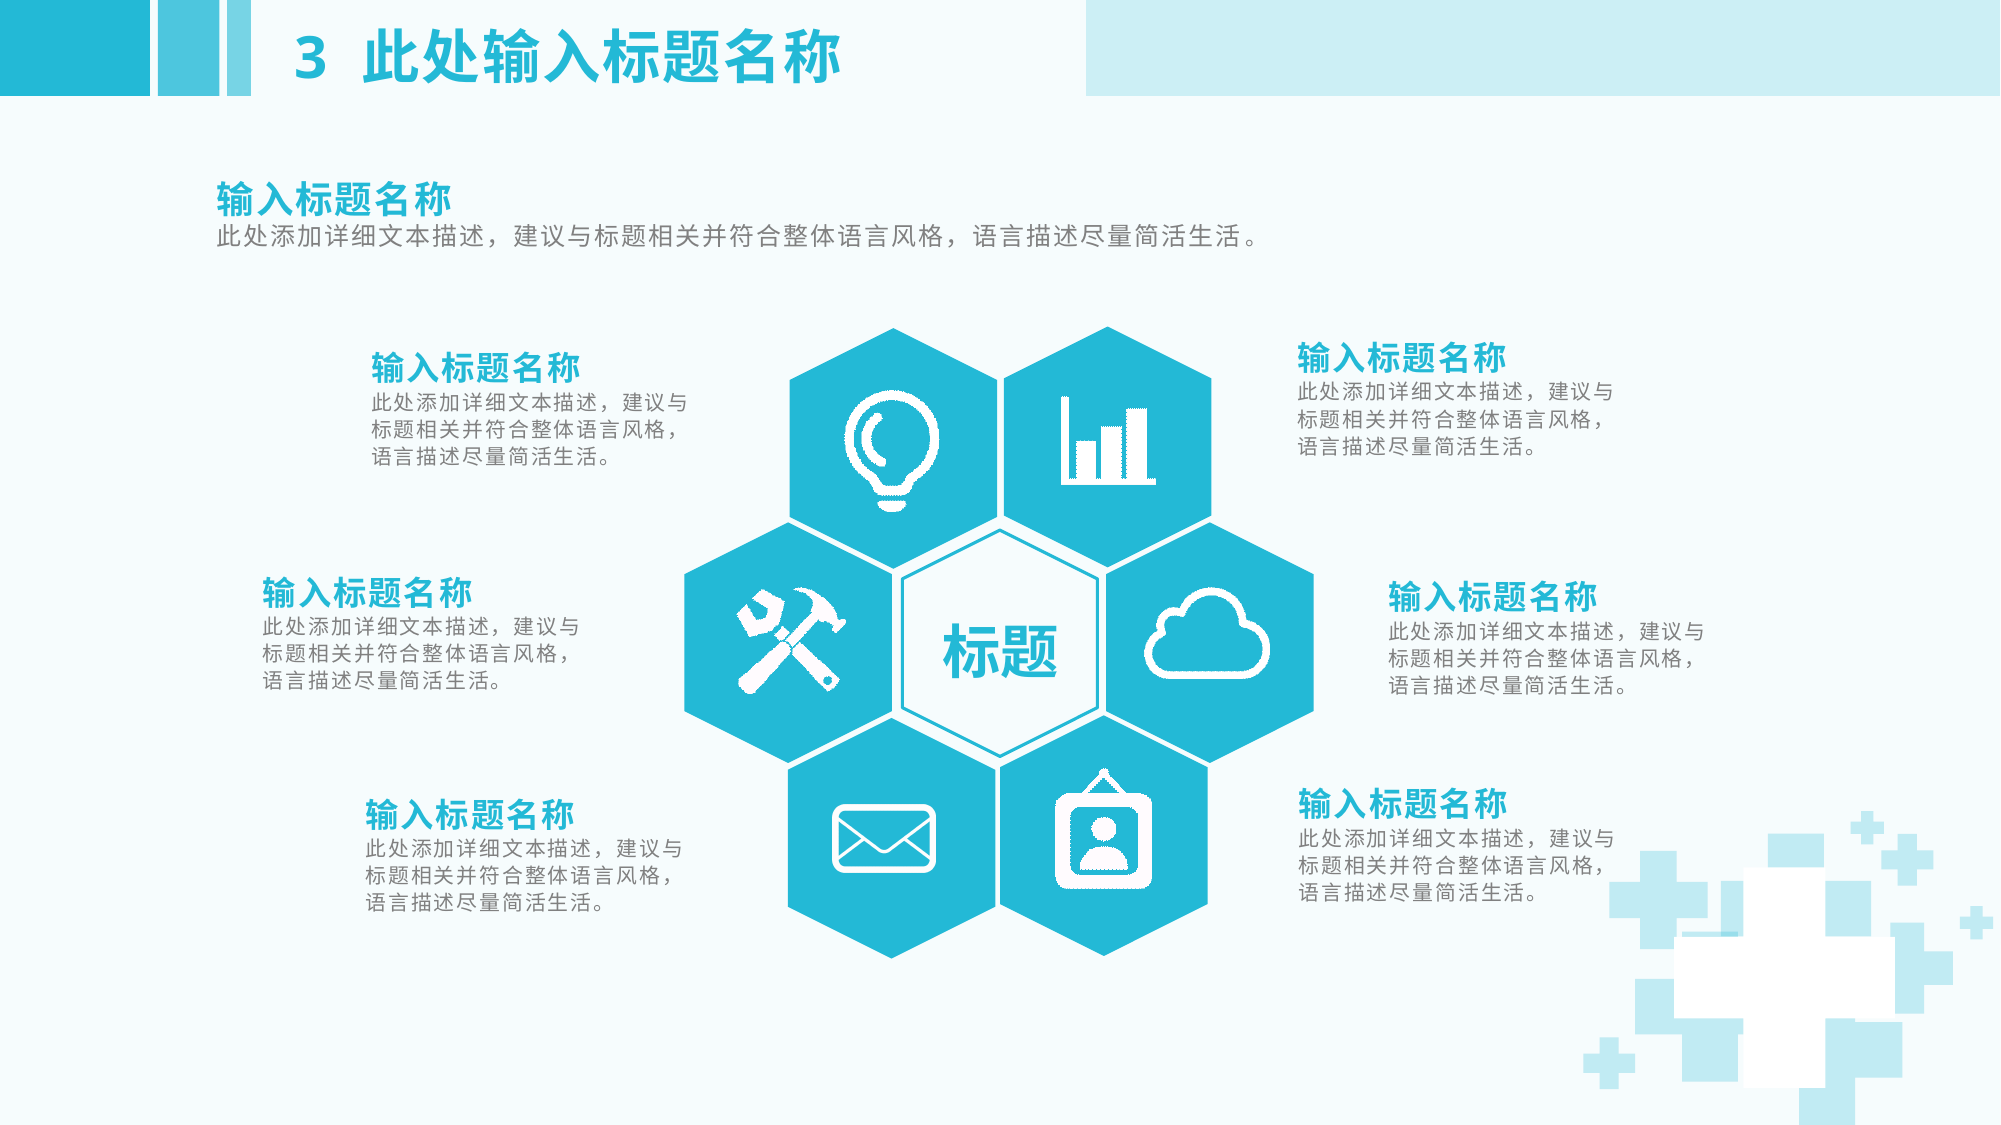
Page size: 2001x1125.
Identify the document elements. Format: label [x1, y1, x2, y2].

text_box [1003, 326, 1212, 568]
text_box [1105, 522, 1314, 763]
text_box [684, 522, 892, 763]
text_box [902, 530, 1098, 757]
text_box [1583, 810, 1994, 1125]
text_box [0, 169, 2000, 1125]
text_box [999, 715, 1208, 956]
text_box [789, 328, 998, 569]
text_box [787, 717, 996, 959]
text_box [0, 0, 2000, 169]
